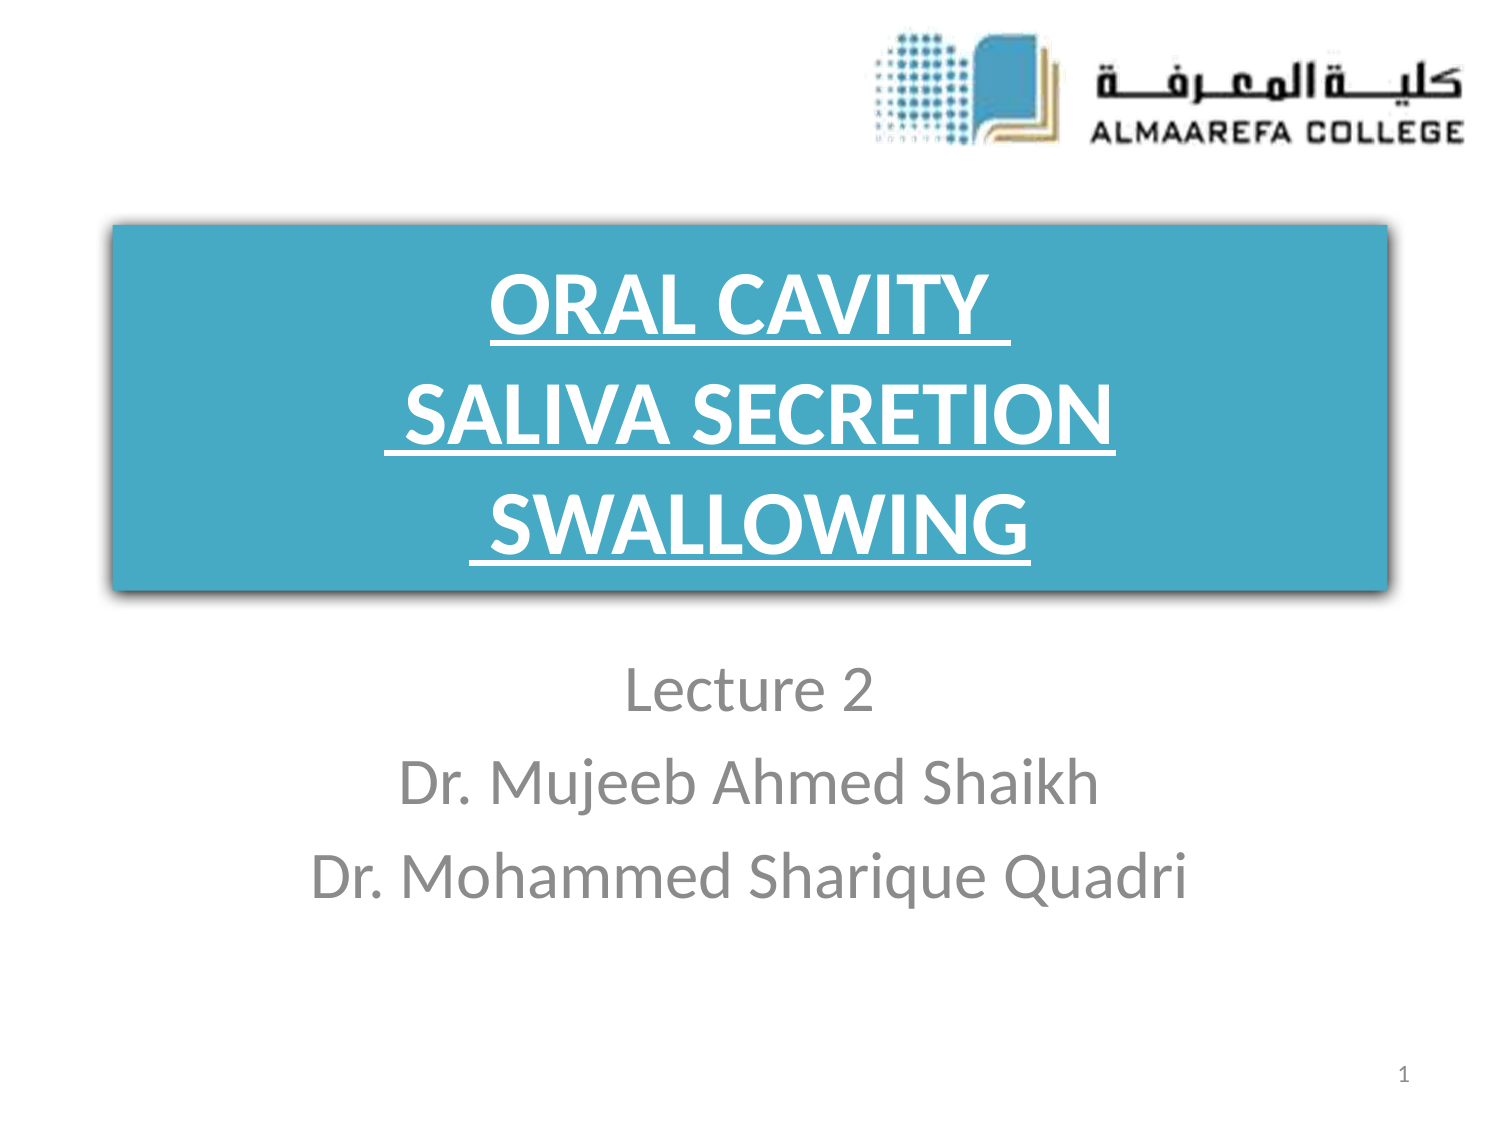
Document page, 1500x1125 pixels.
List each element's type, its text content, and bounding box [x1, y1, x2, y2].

picture [862, 4, 1478, 192]
slide_number 1 [1074, 1042, 1425, 1103]
title ORAL CAVITY SALIVA SECRETION SWALLOWING [112, 224, 1388, 591]
subtitle Lecture 2 Dr. Mujeeb Ahmed Shaikh Dr. Mohammed Sharique Quadri [225, 637, 1275, 925]
